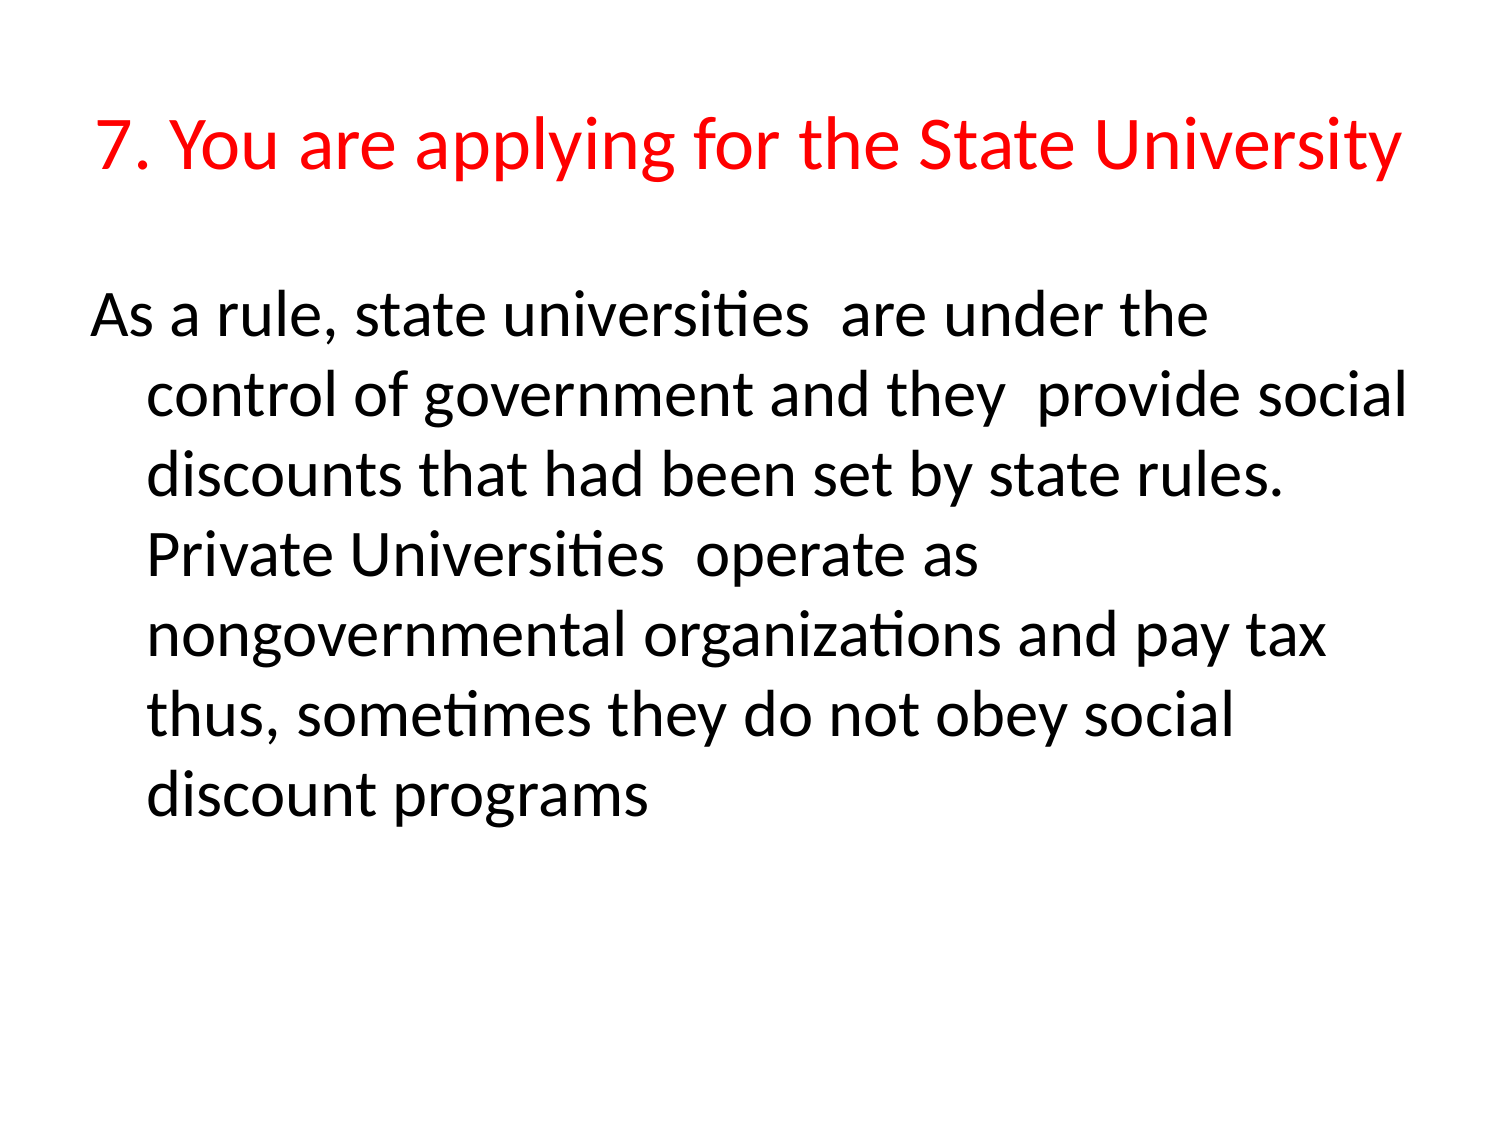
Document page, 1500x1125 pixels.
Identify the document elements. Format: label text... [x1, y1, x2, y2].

title 7. You are applying for the State University [75, 45, 1425, 233]
list As a rule, state universities are under the control of government and they provide social discounts that had been set by state rules. Private Universities operate as nongovernmental organizations and pay tax thus, sometimes they do not obey social discount programs [75, 262, 1425, 1005]
